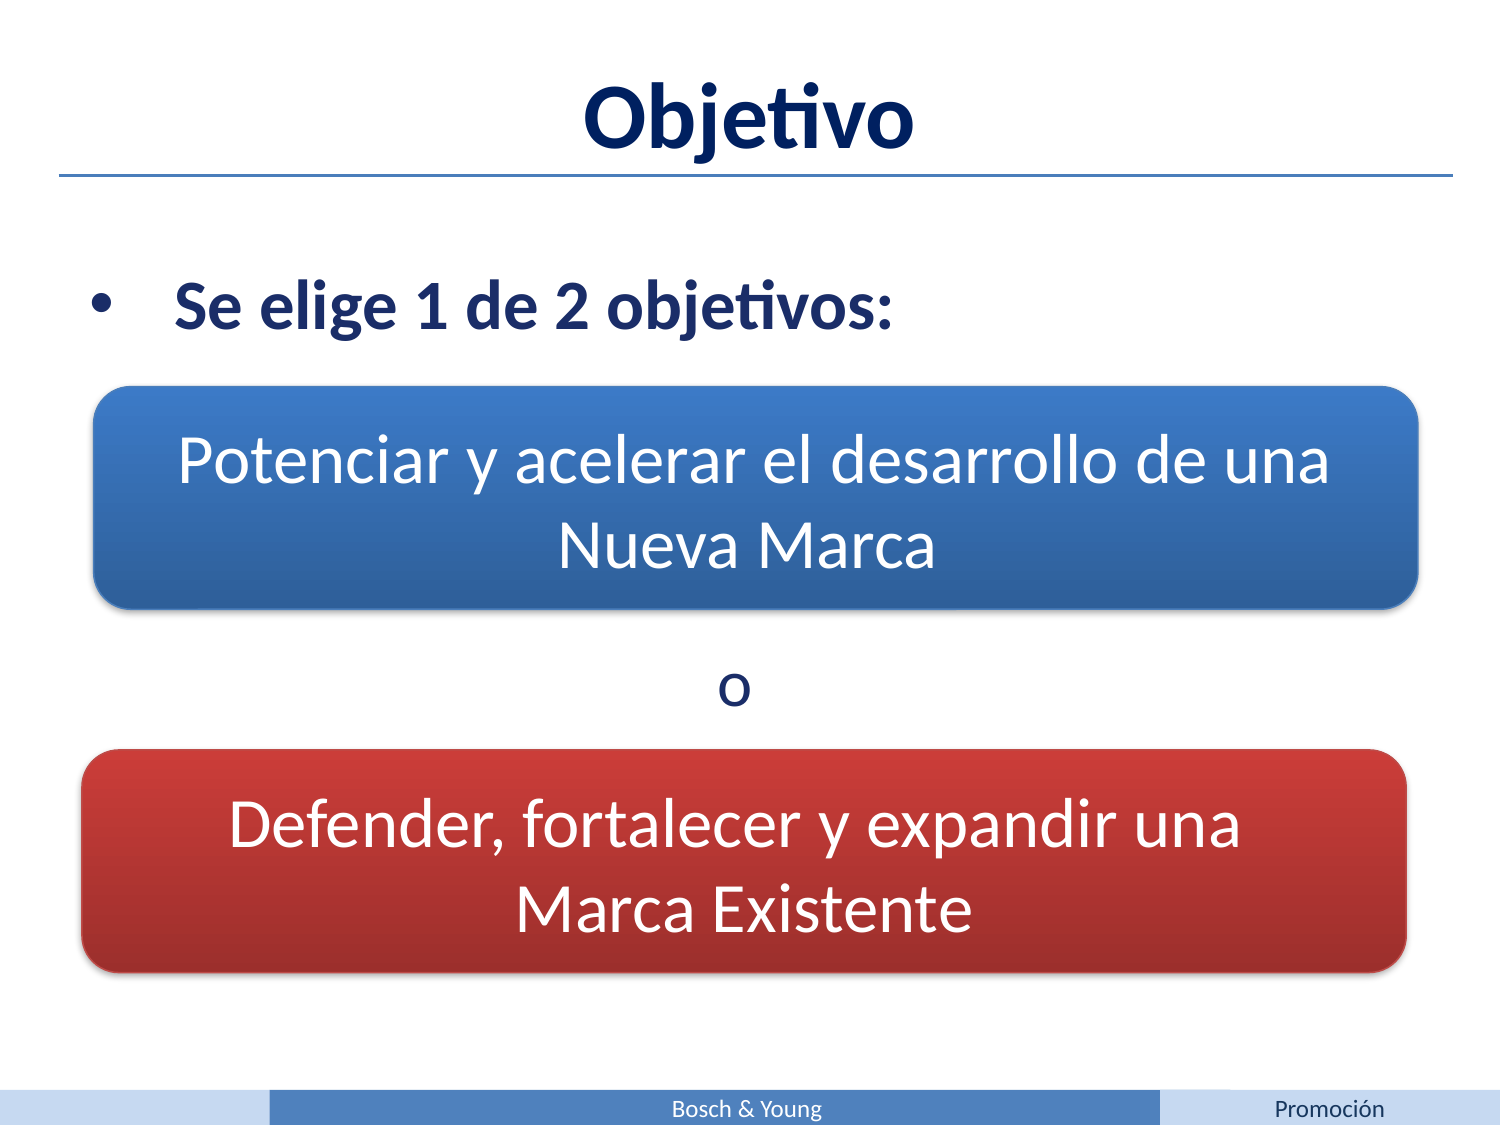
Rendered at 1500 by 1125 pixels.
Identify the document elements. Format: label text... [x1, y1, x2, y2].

text_box [0, 1088, 272, 1125]
text_box Se elige 1 de 2 objetivos: [0, 175, 1465, 397]
text_box Bosch & Young [272, 1088, 1158, 1125]
text_box Defender, fortalecer y expandir una Marca Existente [81, 749, 1407, 974]
text_box Potenciar y acelerar el desarrollo de una Nueva Marca [92, 385, 1419, 611]
text_box Objetivo [35, 47, 1465, 175]
text_box o [703, 632, 1008, 728]
text_box Promoción [1158, 1088, 1500, 1125]
